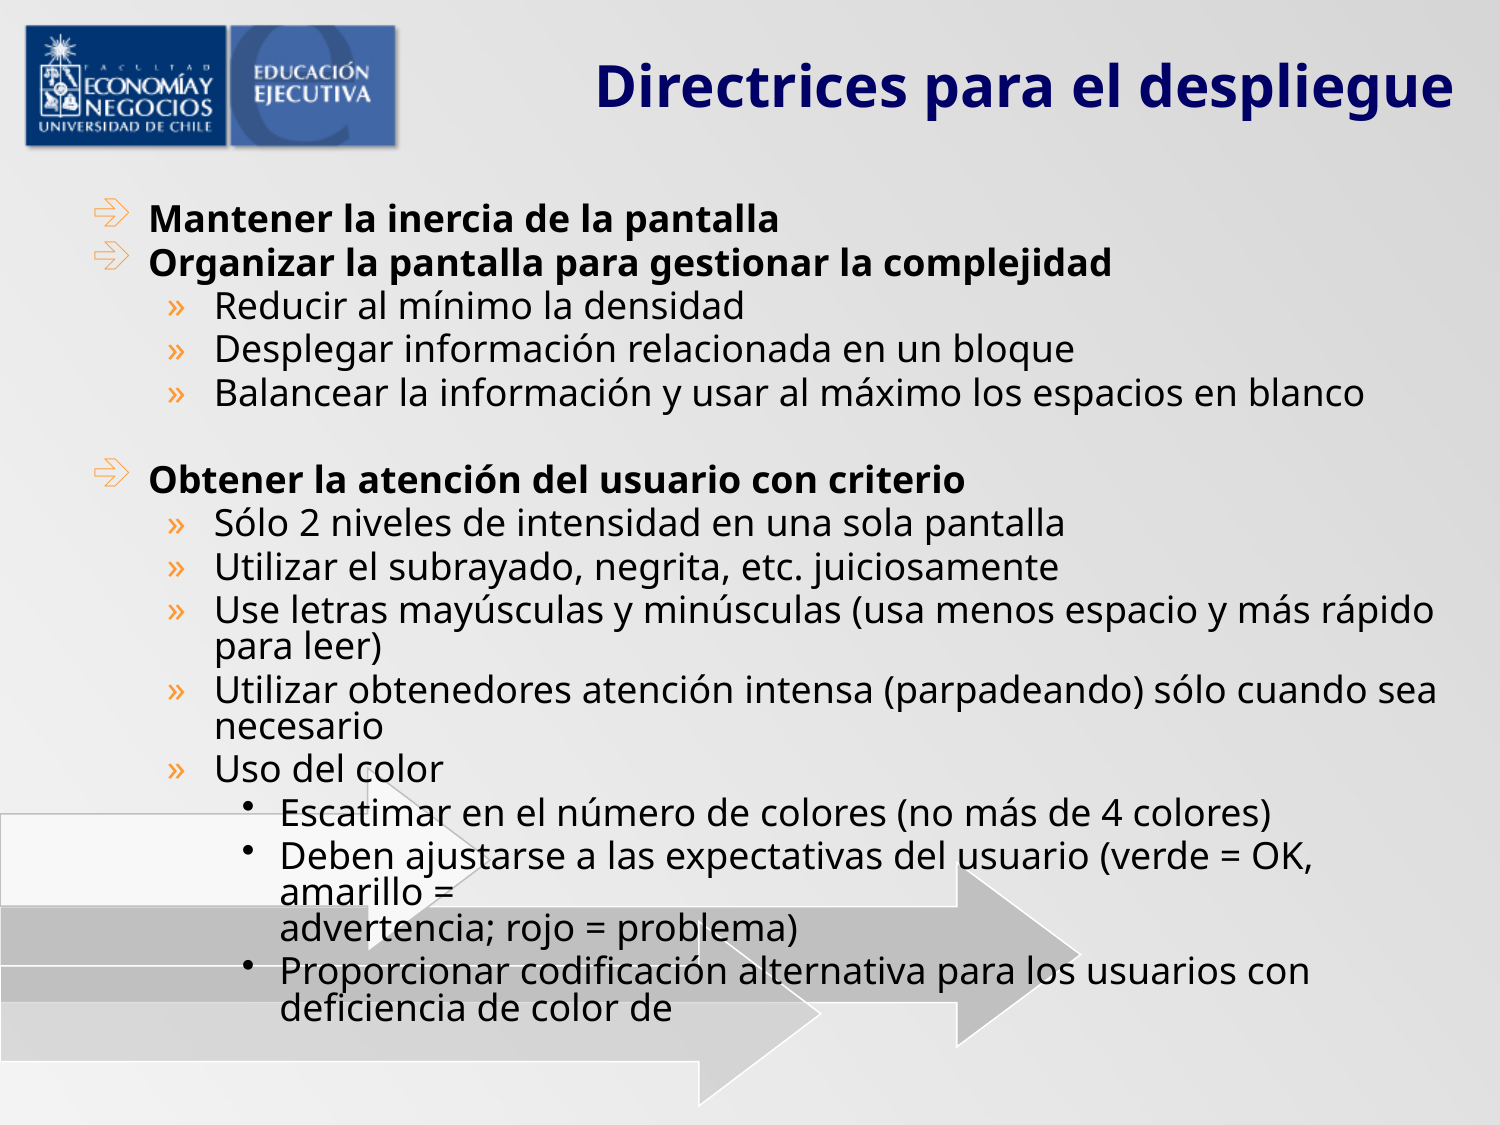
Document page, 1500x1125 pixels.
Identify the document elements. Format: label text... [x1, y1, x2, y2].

picture [0, 0, 1500, 1125]
list Mantener la inercia de la pantalla Organizar la pantalla para gestionar la complejidad Reducir al mínimo la densidad Desplegar información relacionada en un bloque Balancear la información y usar al máximo los espacios en blanco Obtener la atención del usuario con criterio Sólo 2 niveles de intensidad en una sola pantalla Utilizar el subrayado, negrita, etc. juiciosamente Use letras mayúsculas y minúsculas (usa menos espacio y más rápido para leer) Utilizar obtenedores atención intensa (parpadeando) sólo cuando sea necesario Uso del color Escatimar en el número de colores (no más de 4 colores) Deben ajustarse a las expectativas del usuario (verde = OK, amarillo = advertencia; rojo = problema) Proporcionar codificación alternativa para los usuarios con deficiencia de color de [76, 196, 1471, 1012]
title Directrices para el despliegue [395, 18, 1471, 150]
